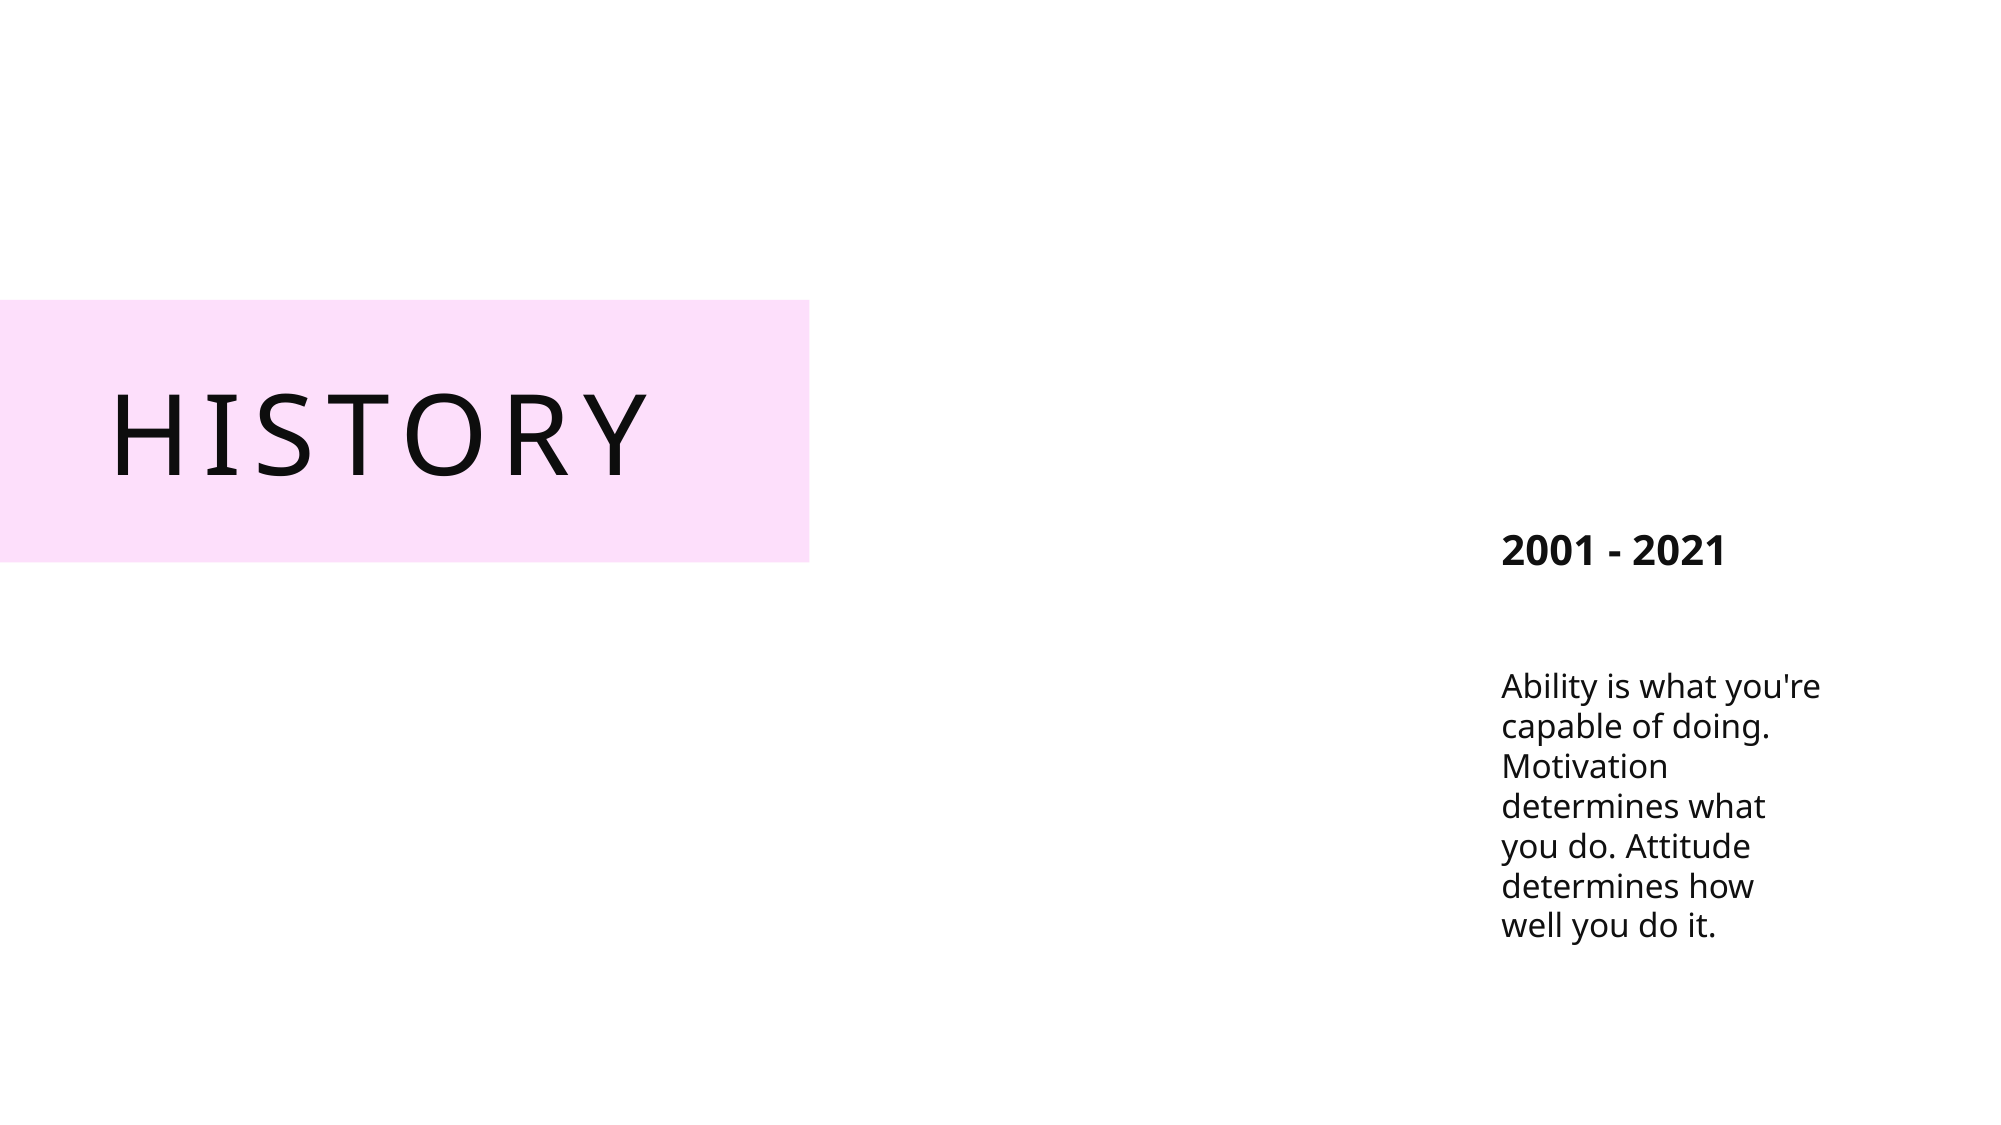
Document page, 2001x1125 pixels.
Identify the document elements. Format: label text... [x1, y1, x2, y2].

text_box 2001 - 2021 [1486, 516, 1840, 582]
text_box HISTORY [92, 355, 160, 506]
text_box [0, 299, 160, 563]
text_box Ability is what you're capable of doing. Motivation determines what you do. Attitude determines how well you do it. [1486, 657, 1840, 952]
picture [160, 206, 1391, 997]
